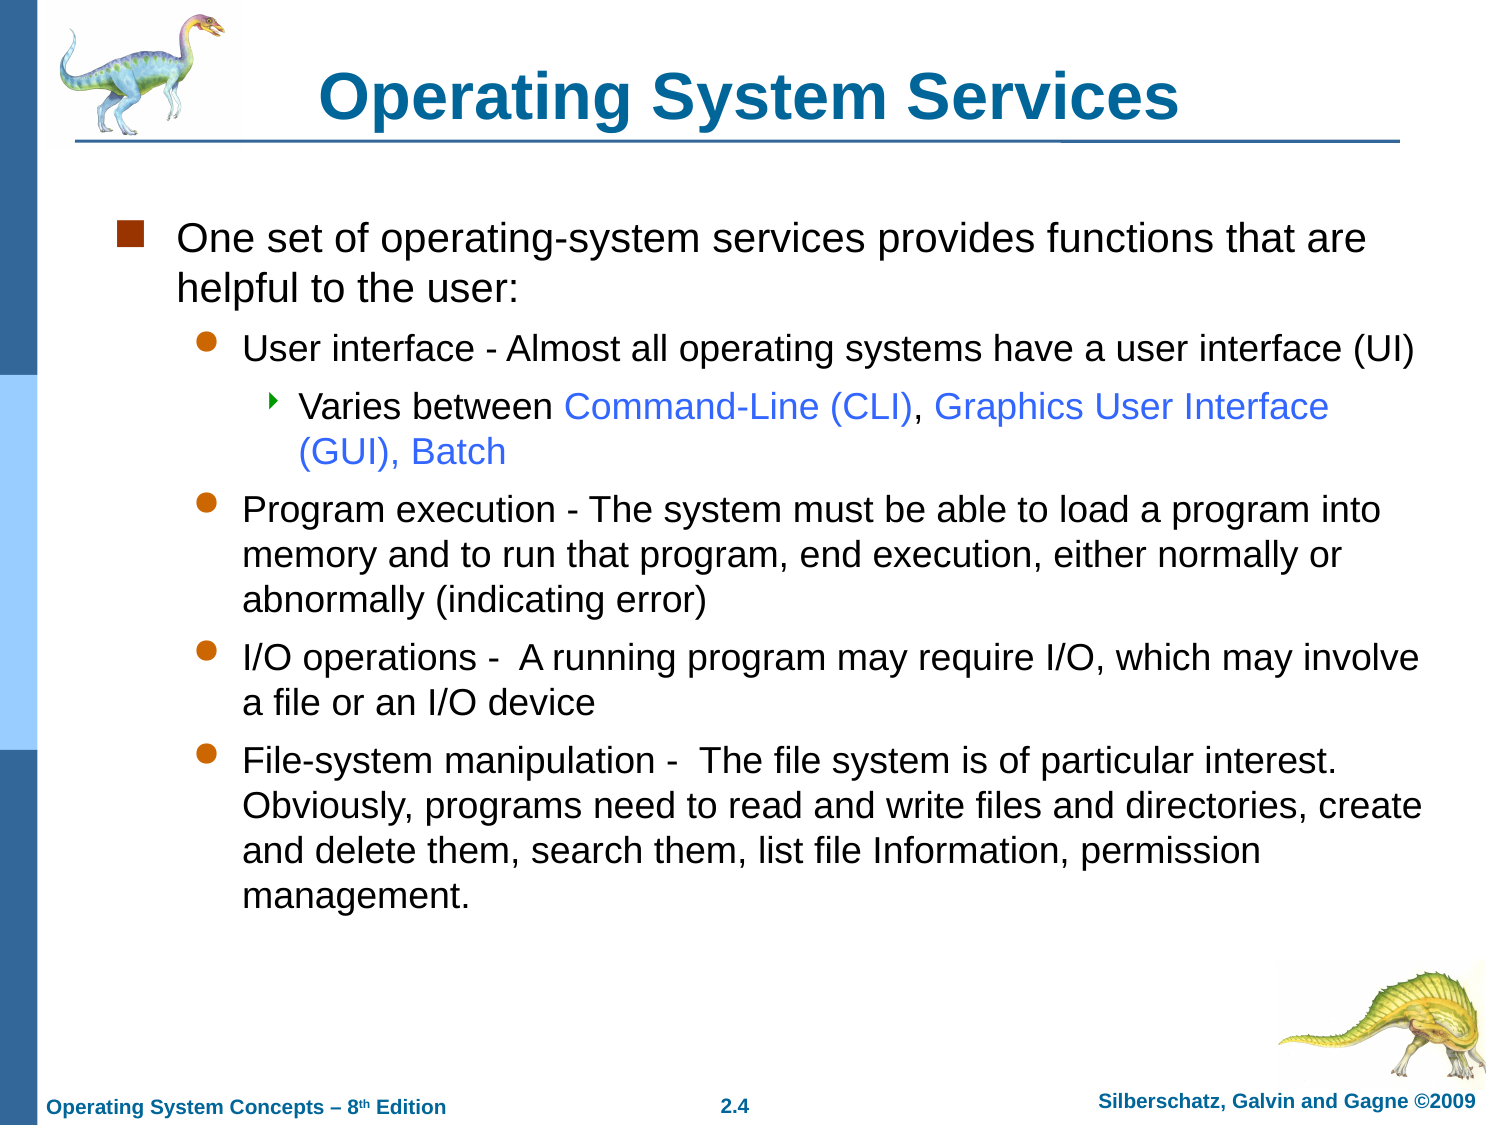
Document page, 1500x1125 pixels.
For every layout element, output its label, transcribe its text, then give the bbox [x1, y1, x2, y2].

list One set of operating-system services provides functions that are helpful to the user: User interface - Almost all operating systems have a user interface (UI) Varies between Command-Line (CLI), Graphics User Interface (GUI), Batch Program execution - The system must be able to load a program into memory and to run that program, end execution, either normally or abnormally (indicating error) I/O operations - A running program may require I/O, which may involve a file or an I/O device File-system manipulation - The file system is of particular interest. Obviously, programs need to read and write files and directories, create and delete them, search them, list file Information, permission management. [104, 202, 1457, 1002]
picture [1275, 959, 1486, 1090]
title Operating System Services [74, 45, 1426, 141]
picture [46, 0, 243, 149]
